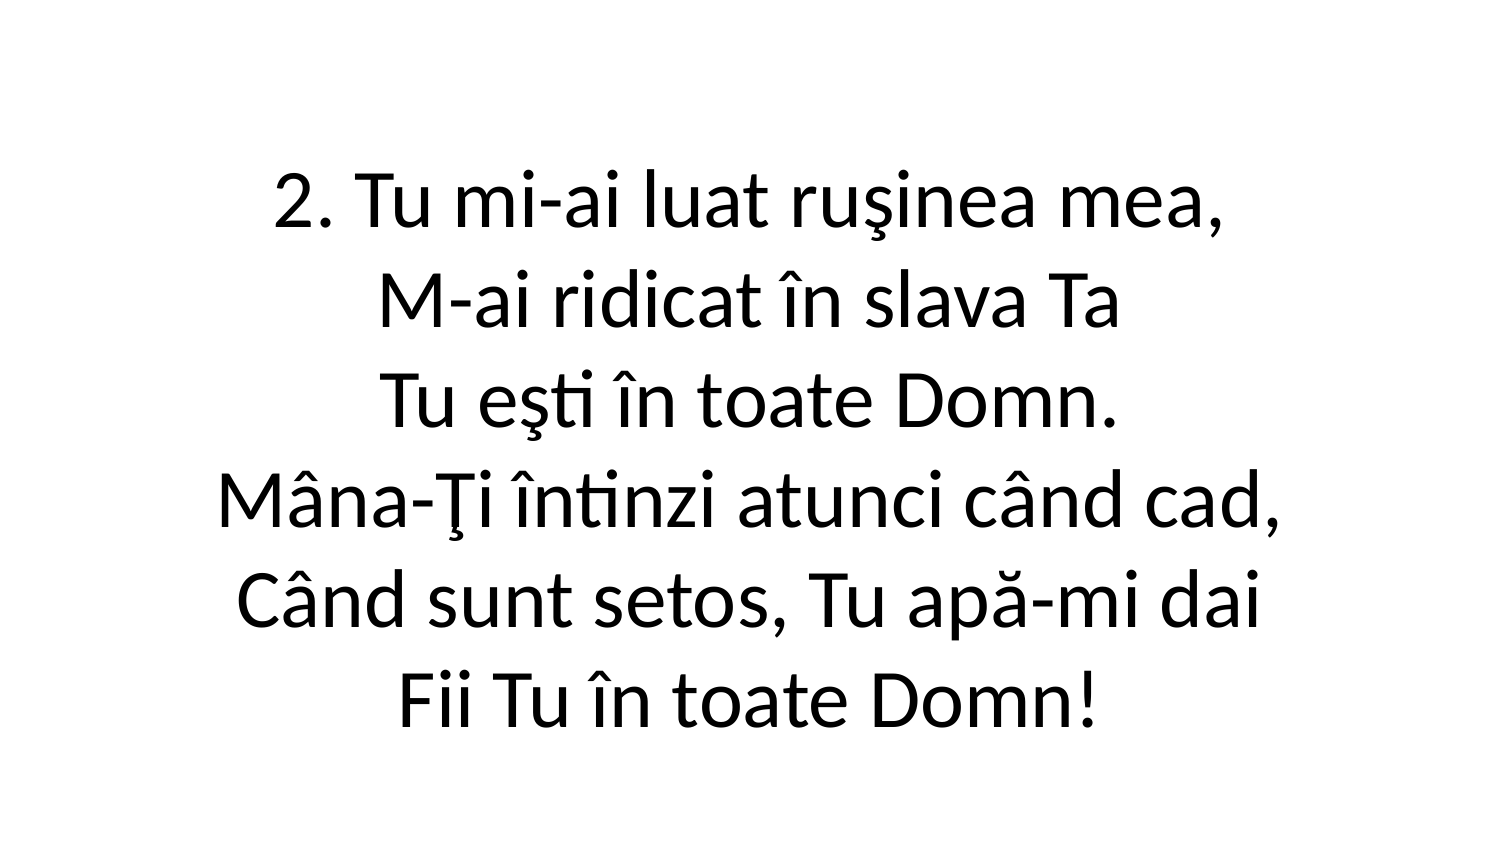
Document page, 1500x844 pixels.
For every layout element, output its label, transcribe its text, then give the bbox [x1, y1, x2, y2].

text_box 2. Tu mi-ai luat ruşinea mea, M-ai ridicat în slava Ta Tu eşti în toate Domn. Mâna-Ţi întinzi atunci când cad, Când sunt setos, Tu apă-mi dai Fii Tu în toate Domn! [200, 92, 1300, 752]
